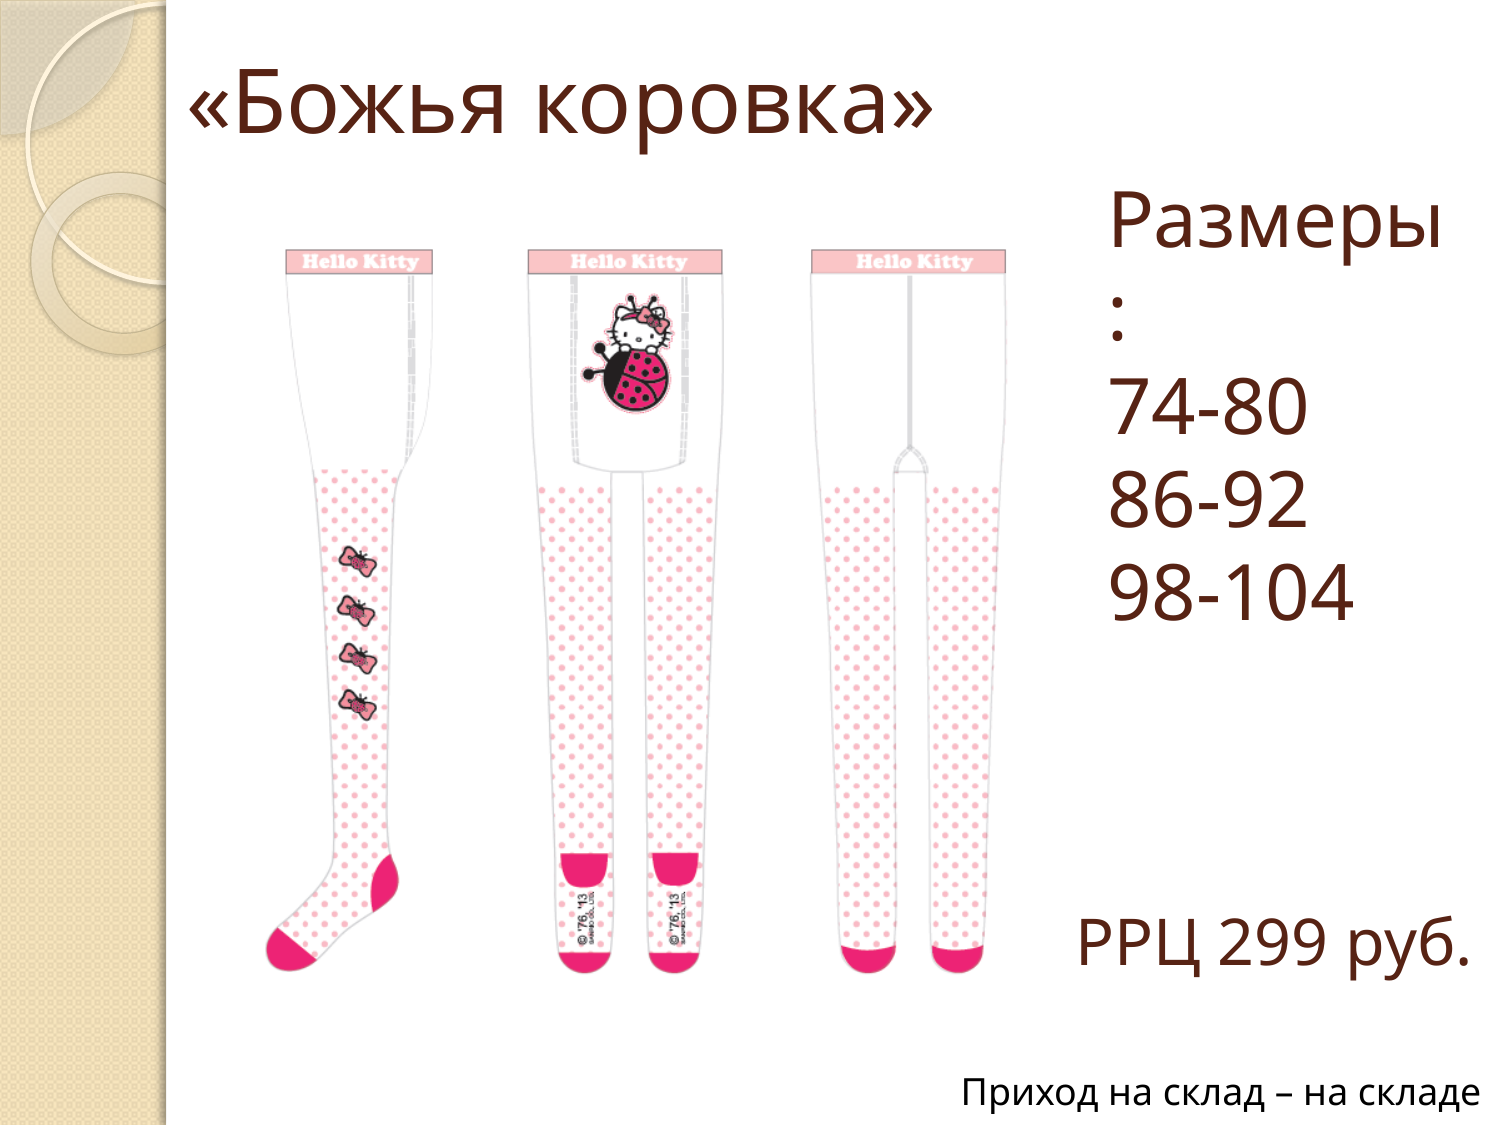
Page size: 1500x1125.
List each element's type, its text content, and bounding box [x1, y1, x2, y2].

title «Божья коровка» [171, 4, 1500, 192]
text_box Размеры: 74-80 86-92 98-104 [1092, 160, 1471, 646]
text_box Приход на склад – на складе [945, 1060, 1497, 1121]
text_box РРЦ 299 руб. [1067, 893, 1492, 987]
picture [197, 212, 1061, 1002]
